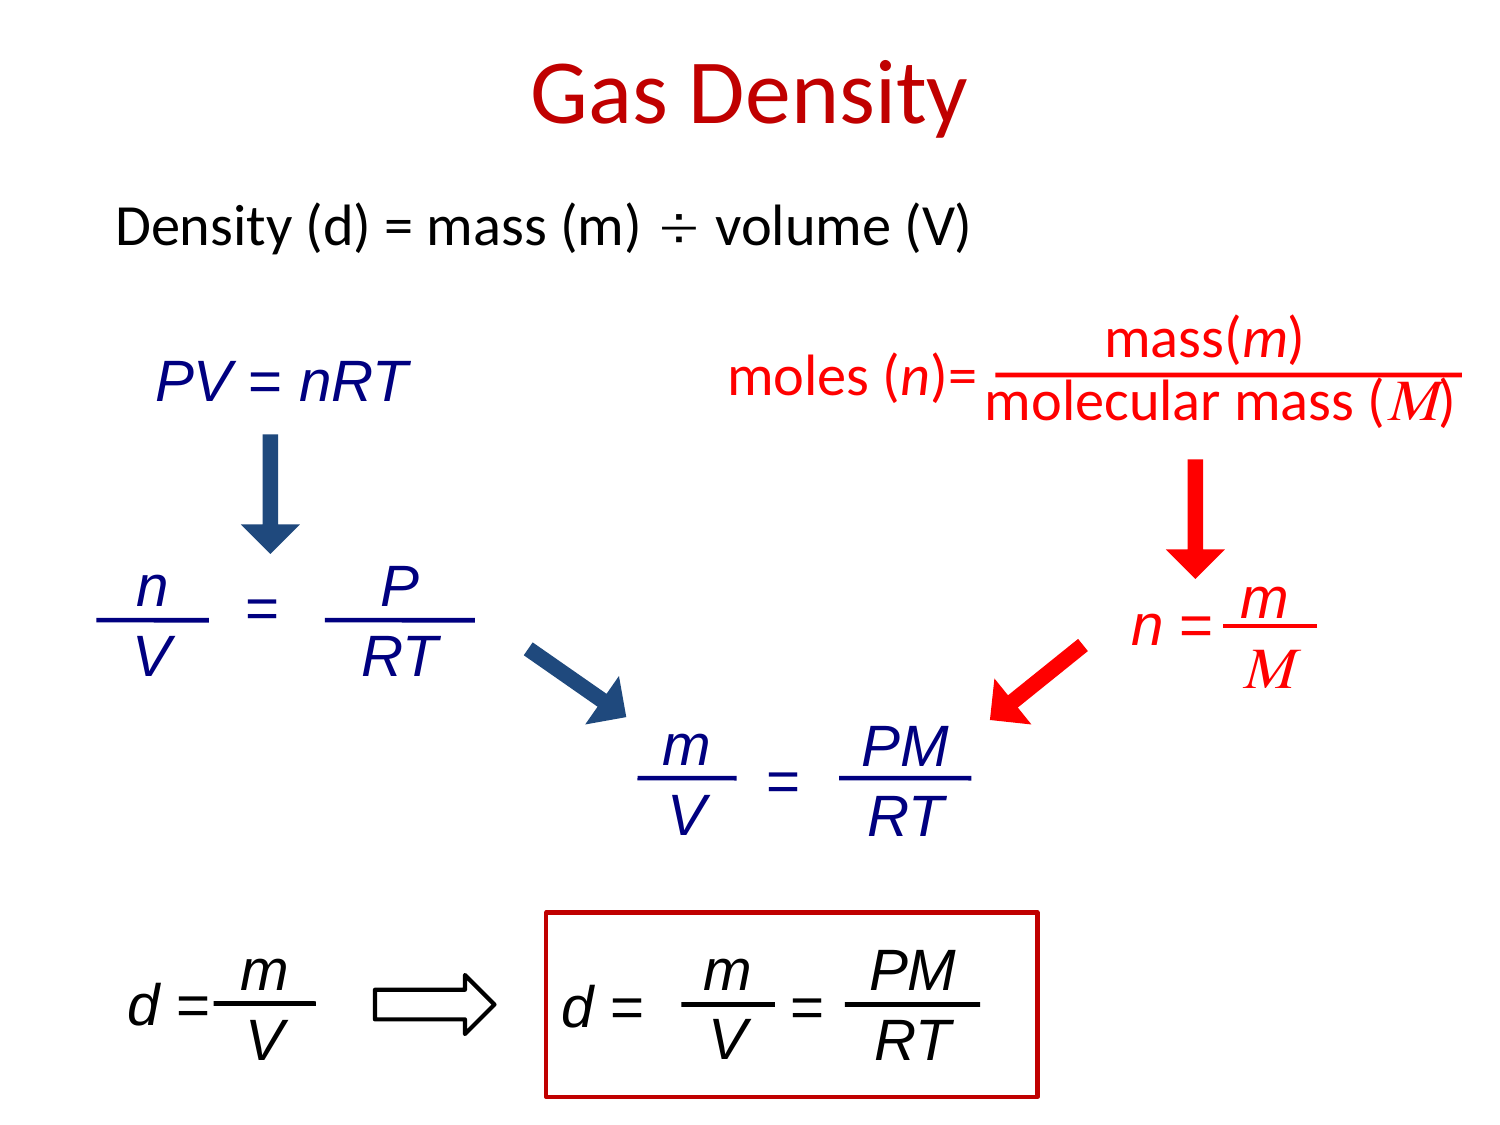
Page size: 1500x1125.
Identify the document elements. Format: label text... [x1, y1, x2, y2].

text_box Gas Density [112, 24, 1388, 213]
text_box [637, 699, 972, 817]
text_box [521, 640, 629, 727]
text_box [544, 910, 1040, 1099]
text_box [96, 540, 476, 698]
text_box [1115, 552, 1326, 710]
text_box [372, 973, 497, 1036]
text_box [987, 636, 1090, 727]
text_box [1163, 457, 1227, 551]
text_box [238, 432, 302, 538]
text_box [112, 924, 317, 1082]
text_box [545, 924, 981, 1082]
text_box PV = nRT [140, 336, 424, 421]
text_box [637, 299, 1500, 443]
text_box Density (d) = mass (m)  volume (V) [87, 187, 1025, 305]
